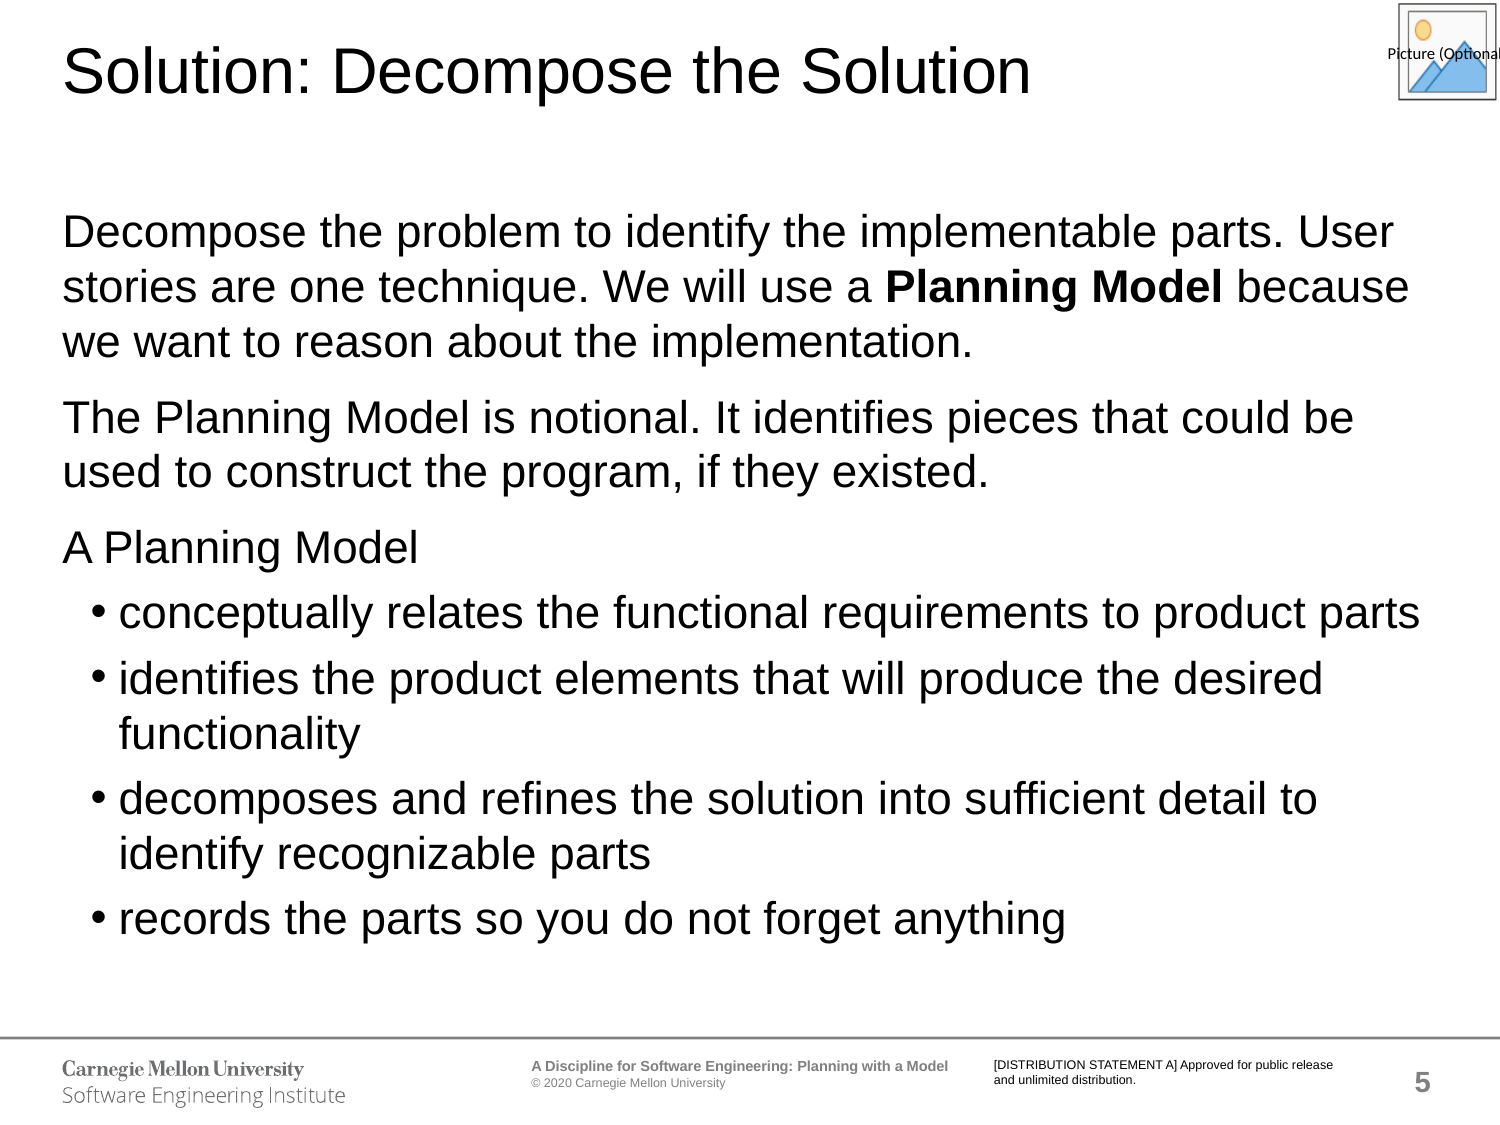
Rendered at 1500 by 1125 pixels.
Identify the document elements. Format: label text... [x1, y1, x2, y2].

picture [1394, 0, 1500, 105]
list Decompose the problem to identify the implementable parts. User stories are one technique. We will use a Planning Model because we want to reason about the implementation. The Planning Model is notional. It identifies pieces that could be used to construct the program, if they existed. A Planning Model conceptually relates the functional requirements to product parts identifies the product elements that will produce the desired functionality decomposes and refines the solution into sufficient detail to identify recognizable parts records the parts so you do not forget anything [62, 201, 1431, 1000]
title Solution: Decompose the Solution [62, 37, 1338, 182]
